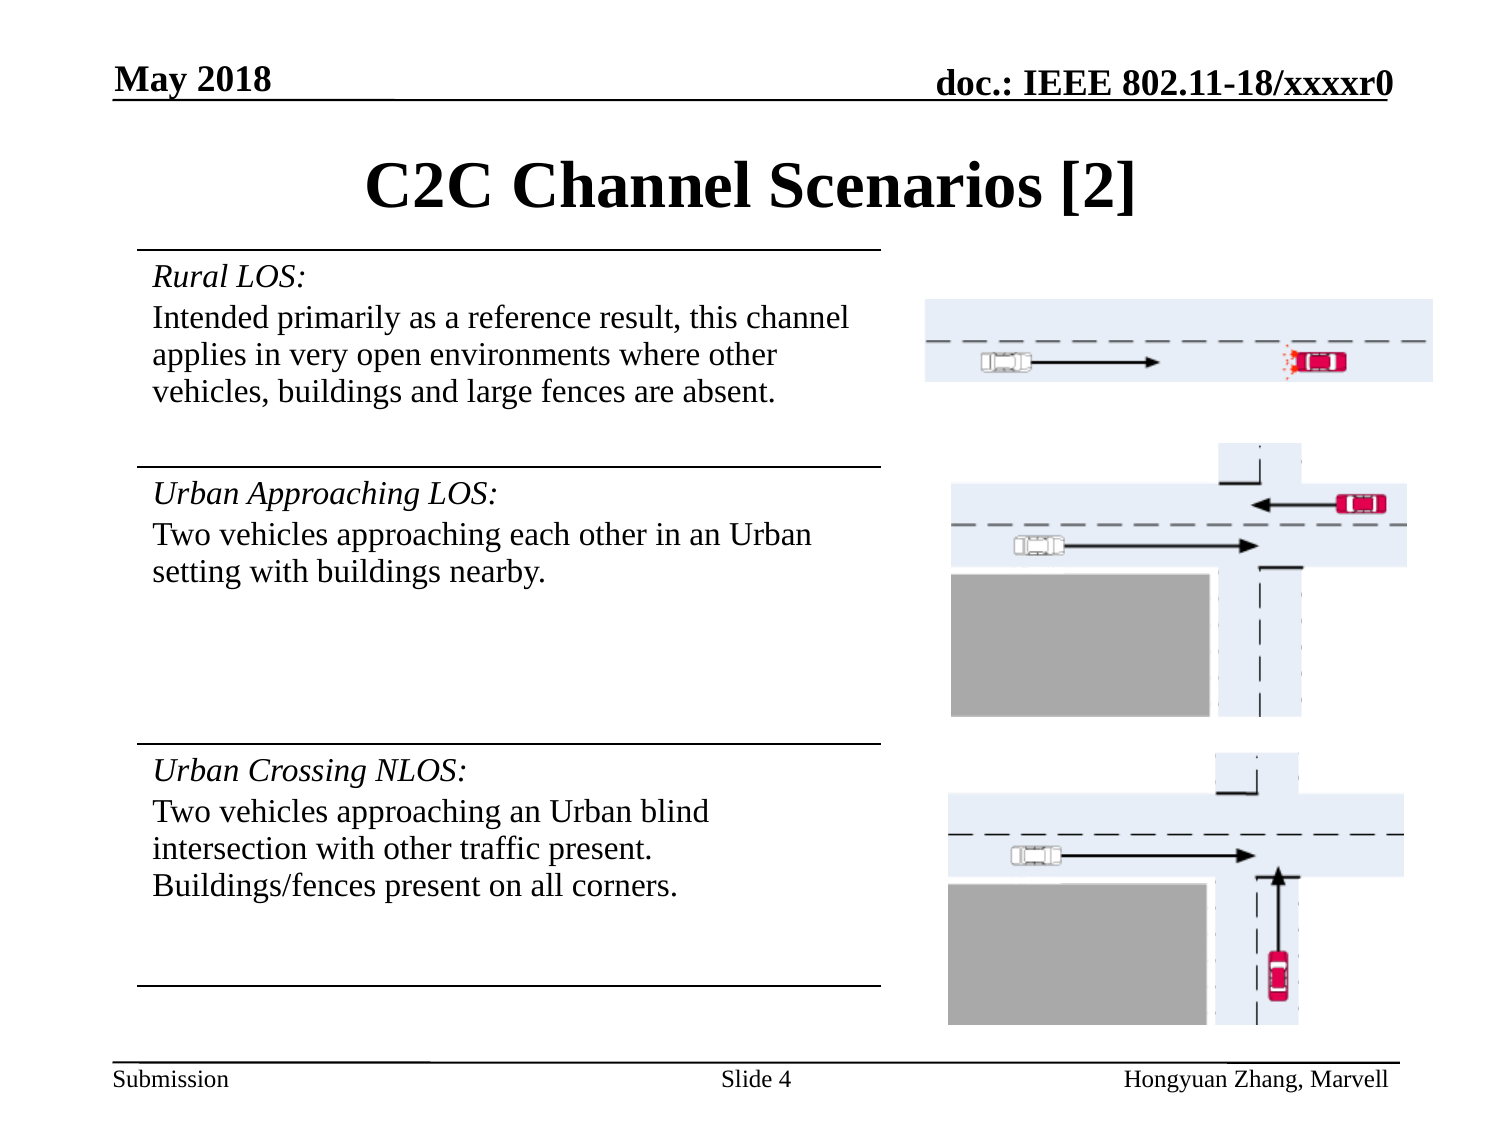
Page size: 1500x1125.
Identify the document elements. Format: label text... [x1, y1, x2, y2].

footer Hongyuan Zhang, Marvell [866, 1062, 1390, 1093]
picture [950, 443, 1407, 718]
table_cell Urban Crossing NLOS: Two vehicles approaching an Urban blind intersection with other traffic present. Buildings/fences present on all corners. [137, 745, 881, 985]
picture [924, 299, 1434, 382]
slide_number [114, 54, 423, 100]
slide_number Slide 4 [712, 1061, 800, 1123]
text_box C2C Channel Scenarios [2] [114, 125, 1390, 238]
table_cell Urban Approaching LOS: Two vehicles approaching each other in an Urban setting with buildings nearby. [137, 468, 881, 743]
table_header Rural LOS: Intended primarily as a reference result, this channel applies in very open environments where other vehicles, buildings and large fences are absent. [137, 251, 881, 466]
picture [948, 751, 1405, 1026]
